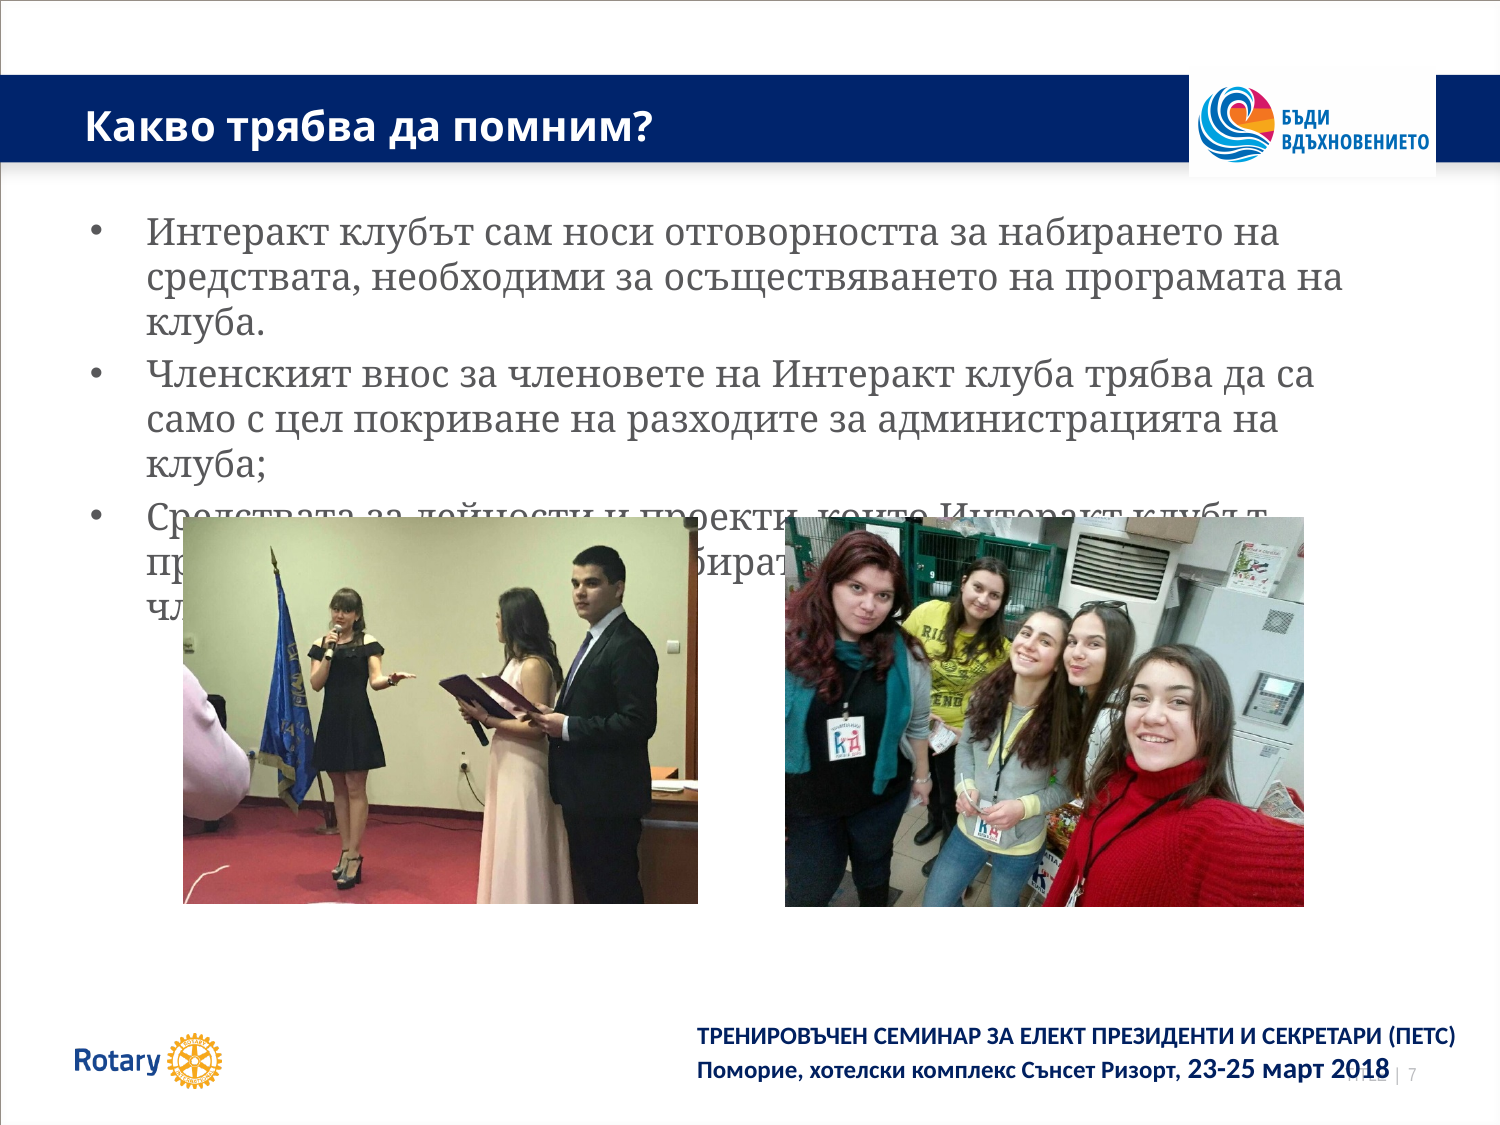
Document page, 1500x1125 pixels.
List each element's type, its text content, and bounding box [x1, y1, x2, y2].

picture [75, 1033, 222, 1089]
picture [1189, 66, 1436, 101]
title Какво трябва да помним? [85, 101, 1500, 190]
picture [785, 517, 1304, 907]
picture [182, 517, 698, 904]
list Интеракт клубът сам носи отговорността за набирането на средствата, необходими за осъществяването на програмата на клуба. Членският внос за членовете на Интеракт клуба трябва да са само с цел покриване на разходите за администрацията на клуба; Средствата за дейности и проекти, които Интеракт клубът предприема, трябва да се набират от този клуб отделно от членския внос. [75, 200, 1425, 943]
